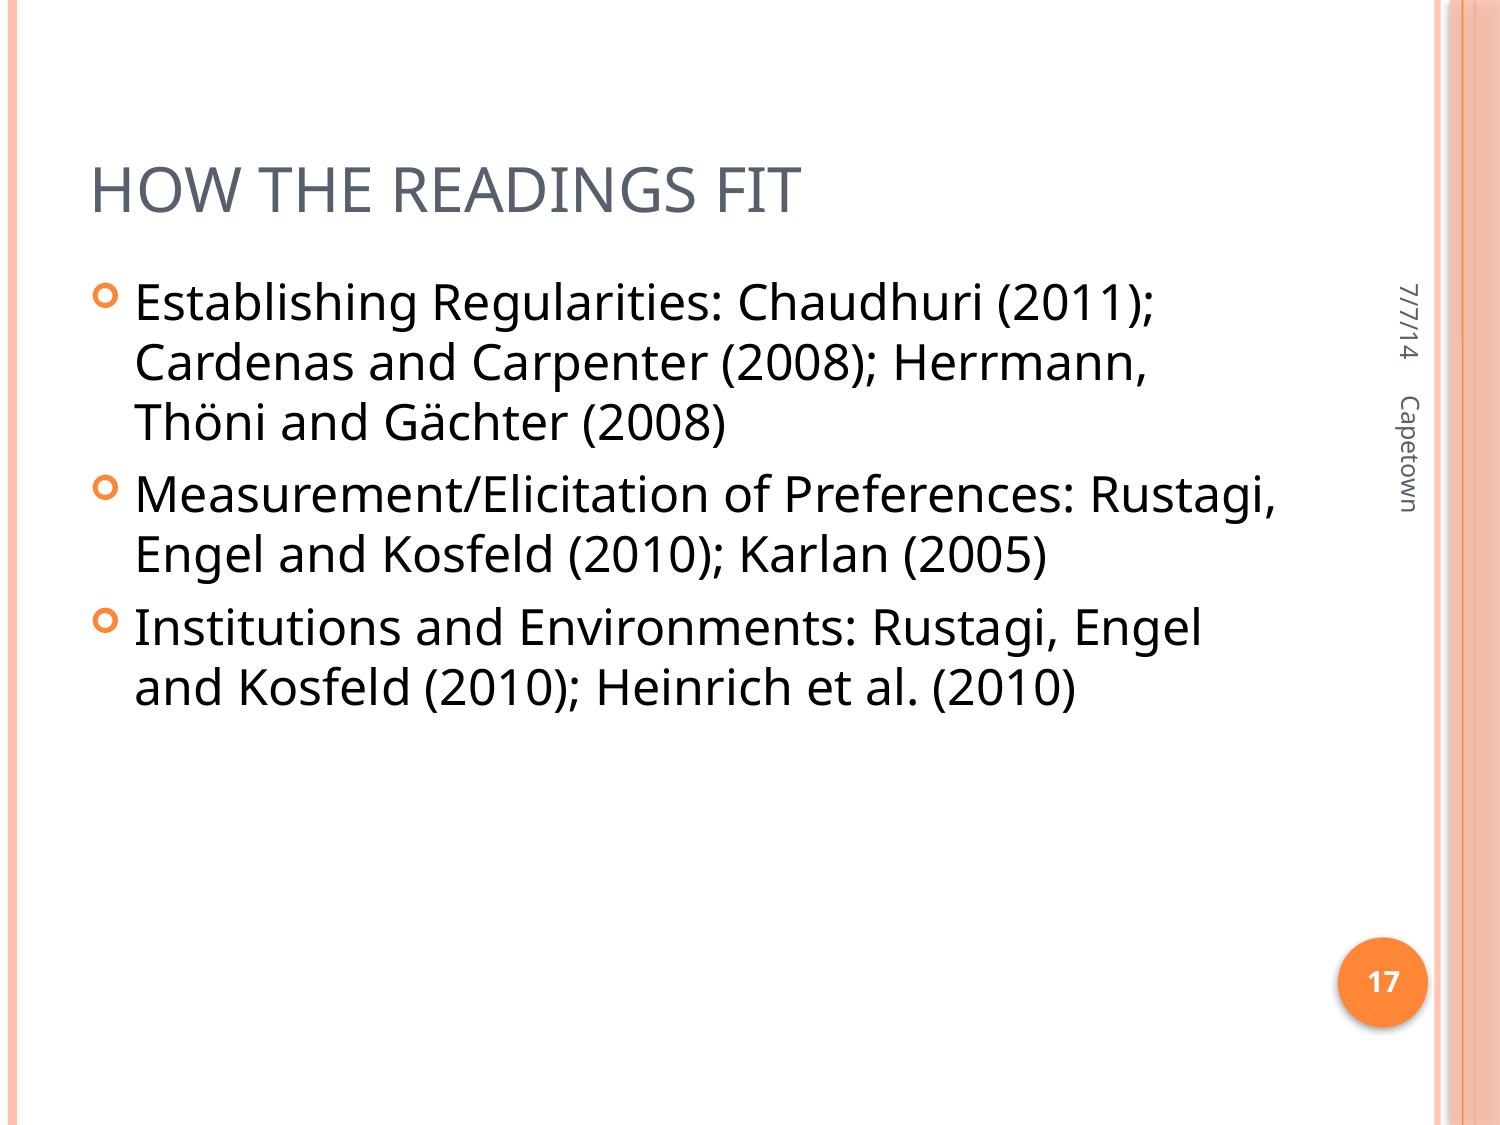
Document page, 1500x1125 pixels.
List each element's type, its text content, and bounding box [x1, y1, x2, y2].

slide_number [1378, 43, 1442, 374]
footer Capetown [1379, 380, 1440, 906]
title How the Readings Fit [75, 45, 1300, 233]
slide_number 17 [1333, 940, 1434, 1027]
list Establishing Regularities: Chaudhuri (2011); Cardenas and Carpenter (2008); Herrmann, Thöni and Gächter (2008) Measurement/Elicitation of Preferences: Rustagi, Engel and Kosfeld (2010); Karlan (2005) Institutions and Environments: Rustagi, Engel and Kosfeld (2010); Heinrich et al. (2010) [75, 262, 1300, 1062]
